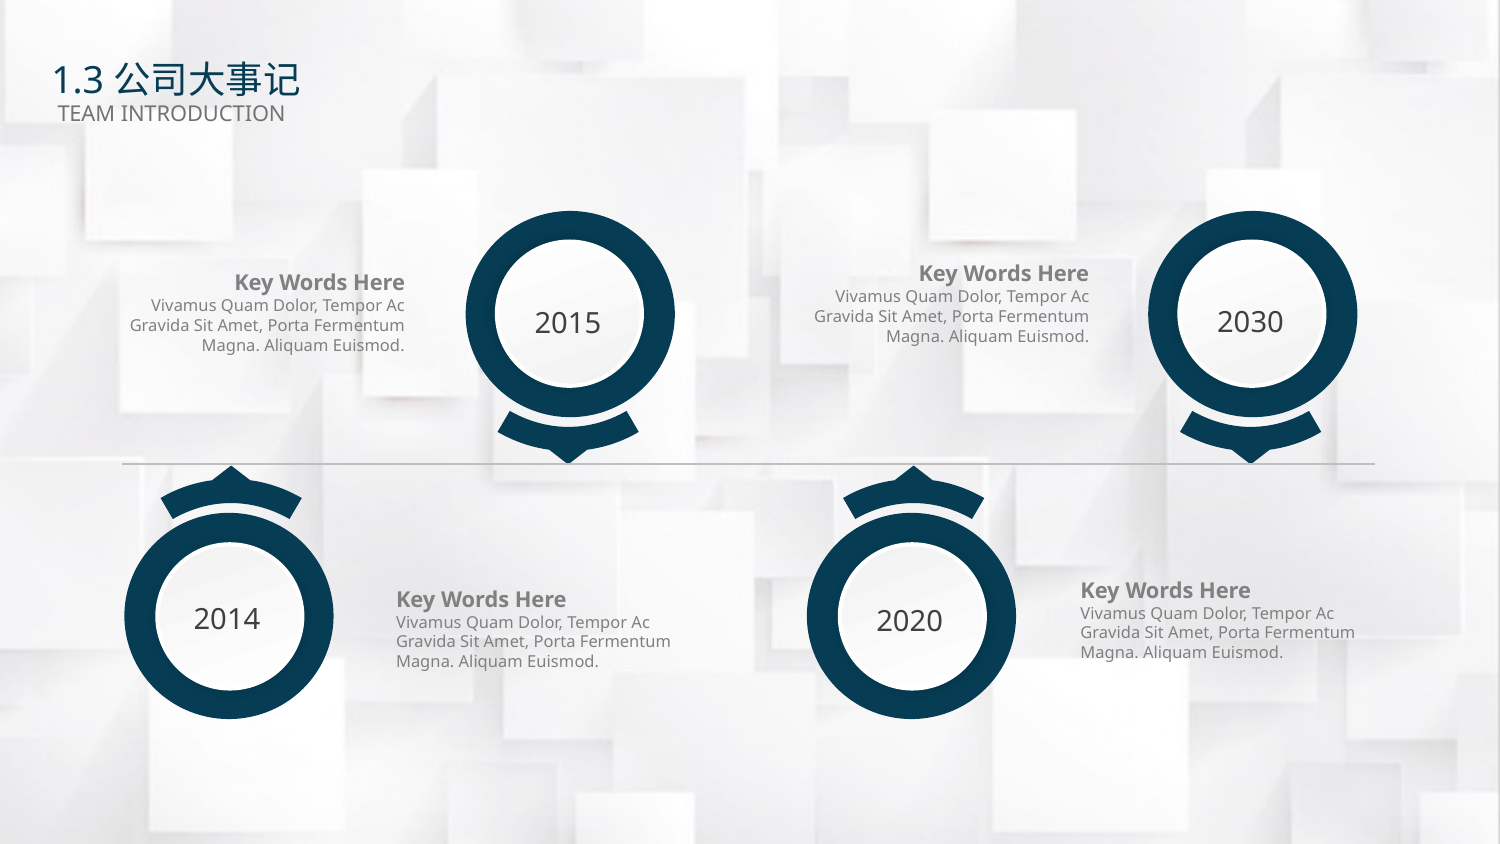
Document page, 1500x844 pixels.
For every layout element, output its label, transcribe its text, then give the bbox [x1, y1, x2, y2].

text_box Key Words Here Vivamus Quam Dolor, Tempor Ac Gravida Sit Amet, Porta Fermentum Magna. Aliquam Euismod. [1065, 542, 1375, 670]
picture [0, 0, 1500, 844]
text_box Key Words Here Vivamus Quam Dolor, Tempor Ac Gravida Sit Amet, Porta Fermentum Magna. Aliquam Euismod. [381, 551, 690, 679]
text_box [465, 210, 675, 465]
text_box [57, 44, 302, 130]
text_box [124, 465, 334, 720]
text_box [1148, 210, 1358, 465]
text_box Key Words Here Vivamus Quam Dolor, Tempor Ac Gravida Sit Amet, Porta Fermentum Magna. Aliquam Euismod. [100, 235, 420, 362]
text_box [806, 465, 1017, 720]
text_box Key Words Here Vivamus Quam Dolor, Tempor Ac Gravida Sit Amet, Porta Fermentum Magna. Aliquam Euismod. [785, 226, 1104, 353]
